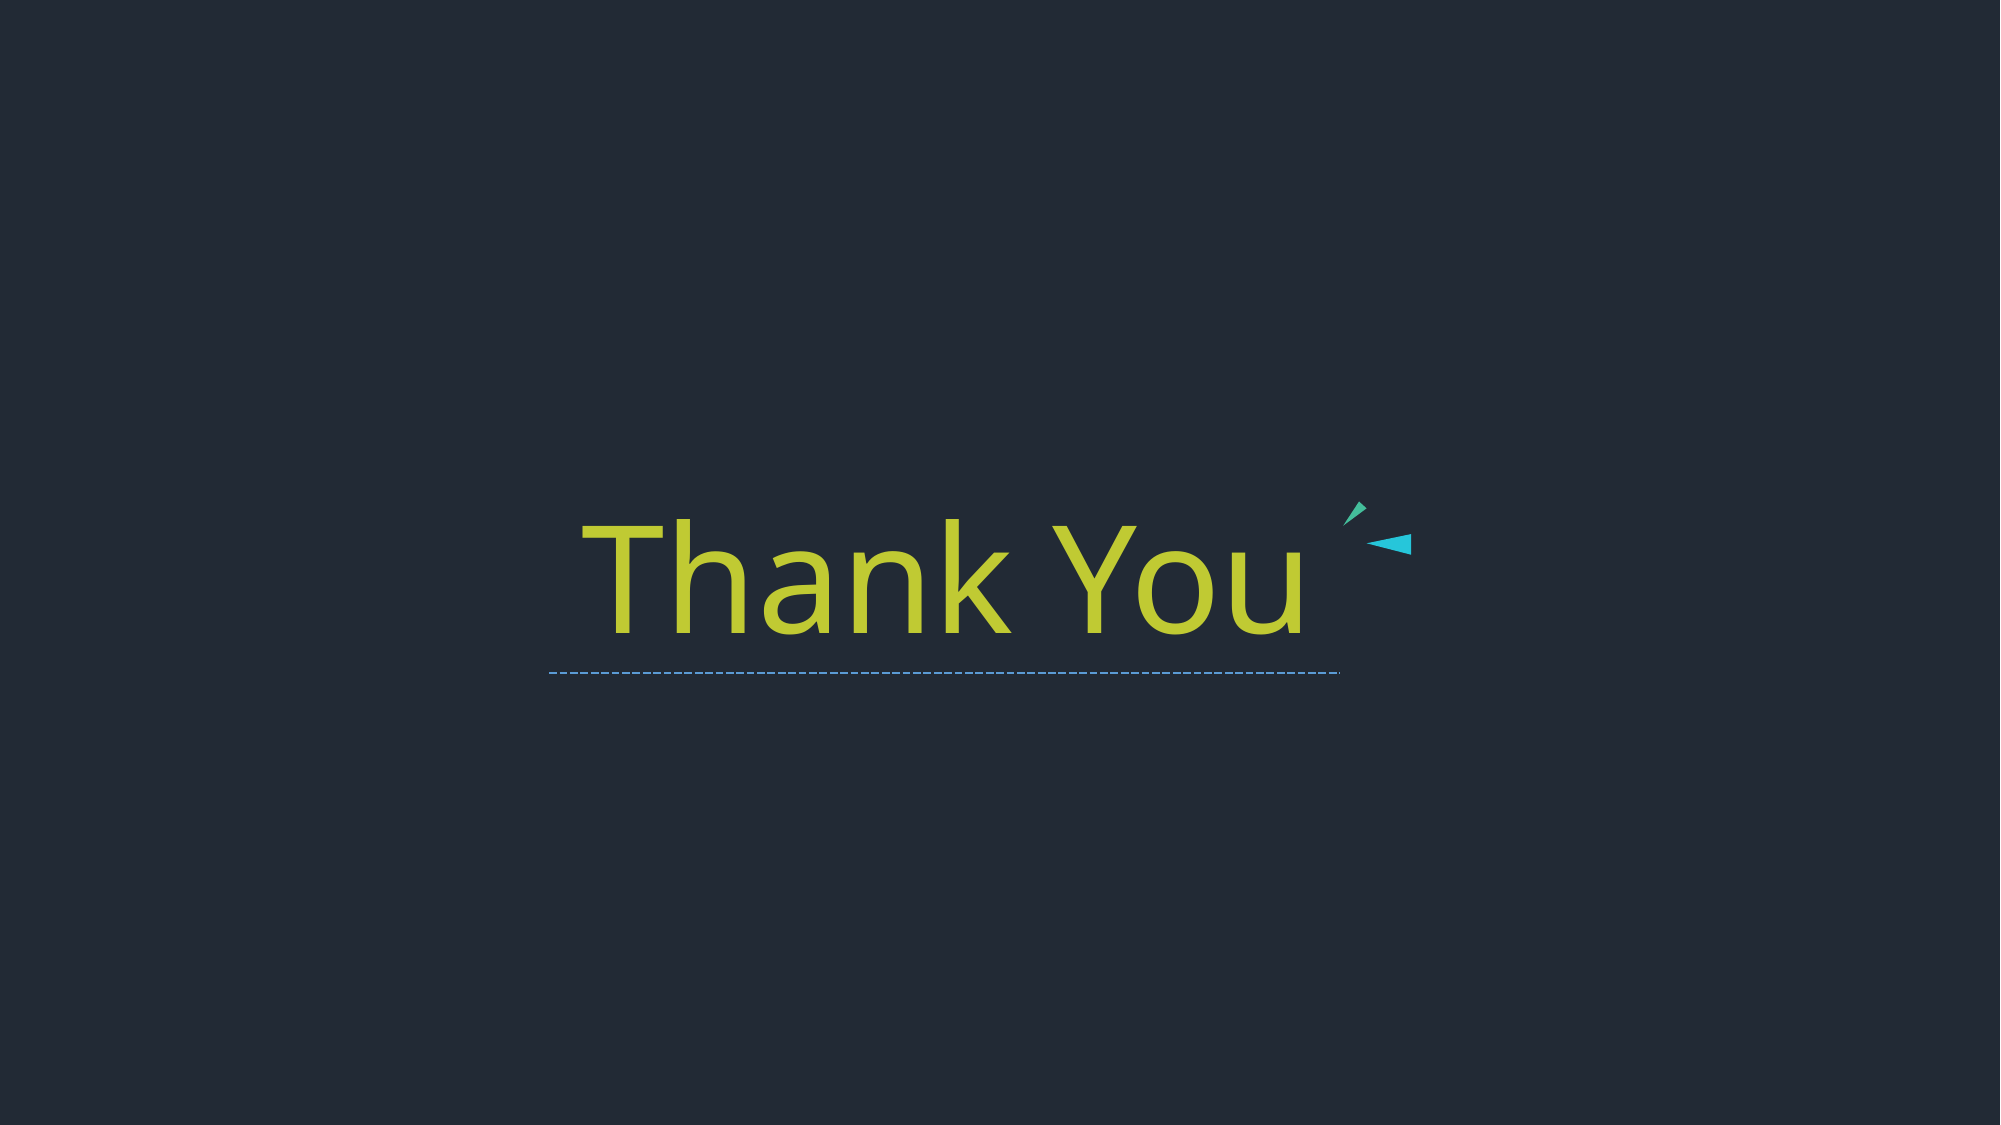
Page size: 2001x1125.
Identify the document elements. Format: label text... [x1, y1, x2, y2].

text_box Thank You [566, 476, 1600, 671]
